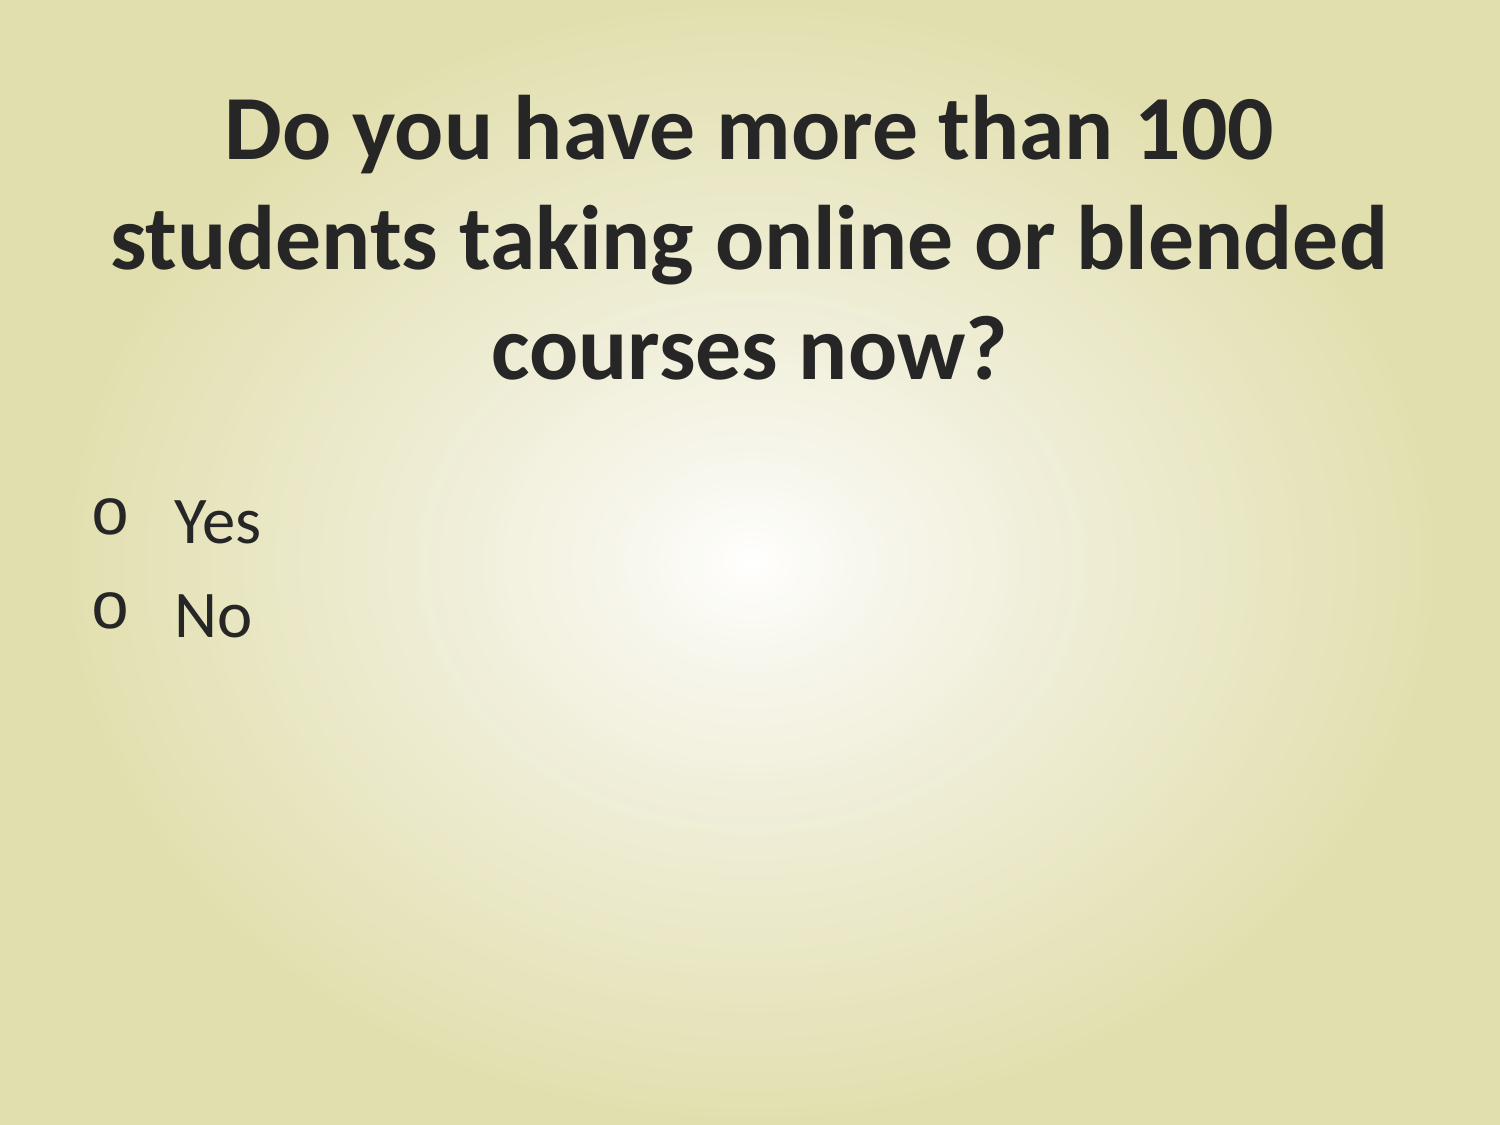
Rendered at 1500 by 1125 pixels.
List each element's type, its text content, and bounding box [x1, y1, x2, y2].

list Yes No [75, 469, 1470, 902]
picture [0, 0, 1500, 1125]
title Do you have more than 100 students taking online or blended courses now? [75, 138, 1425, 327]
